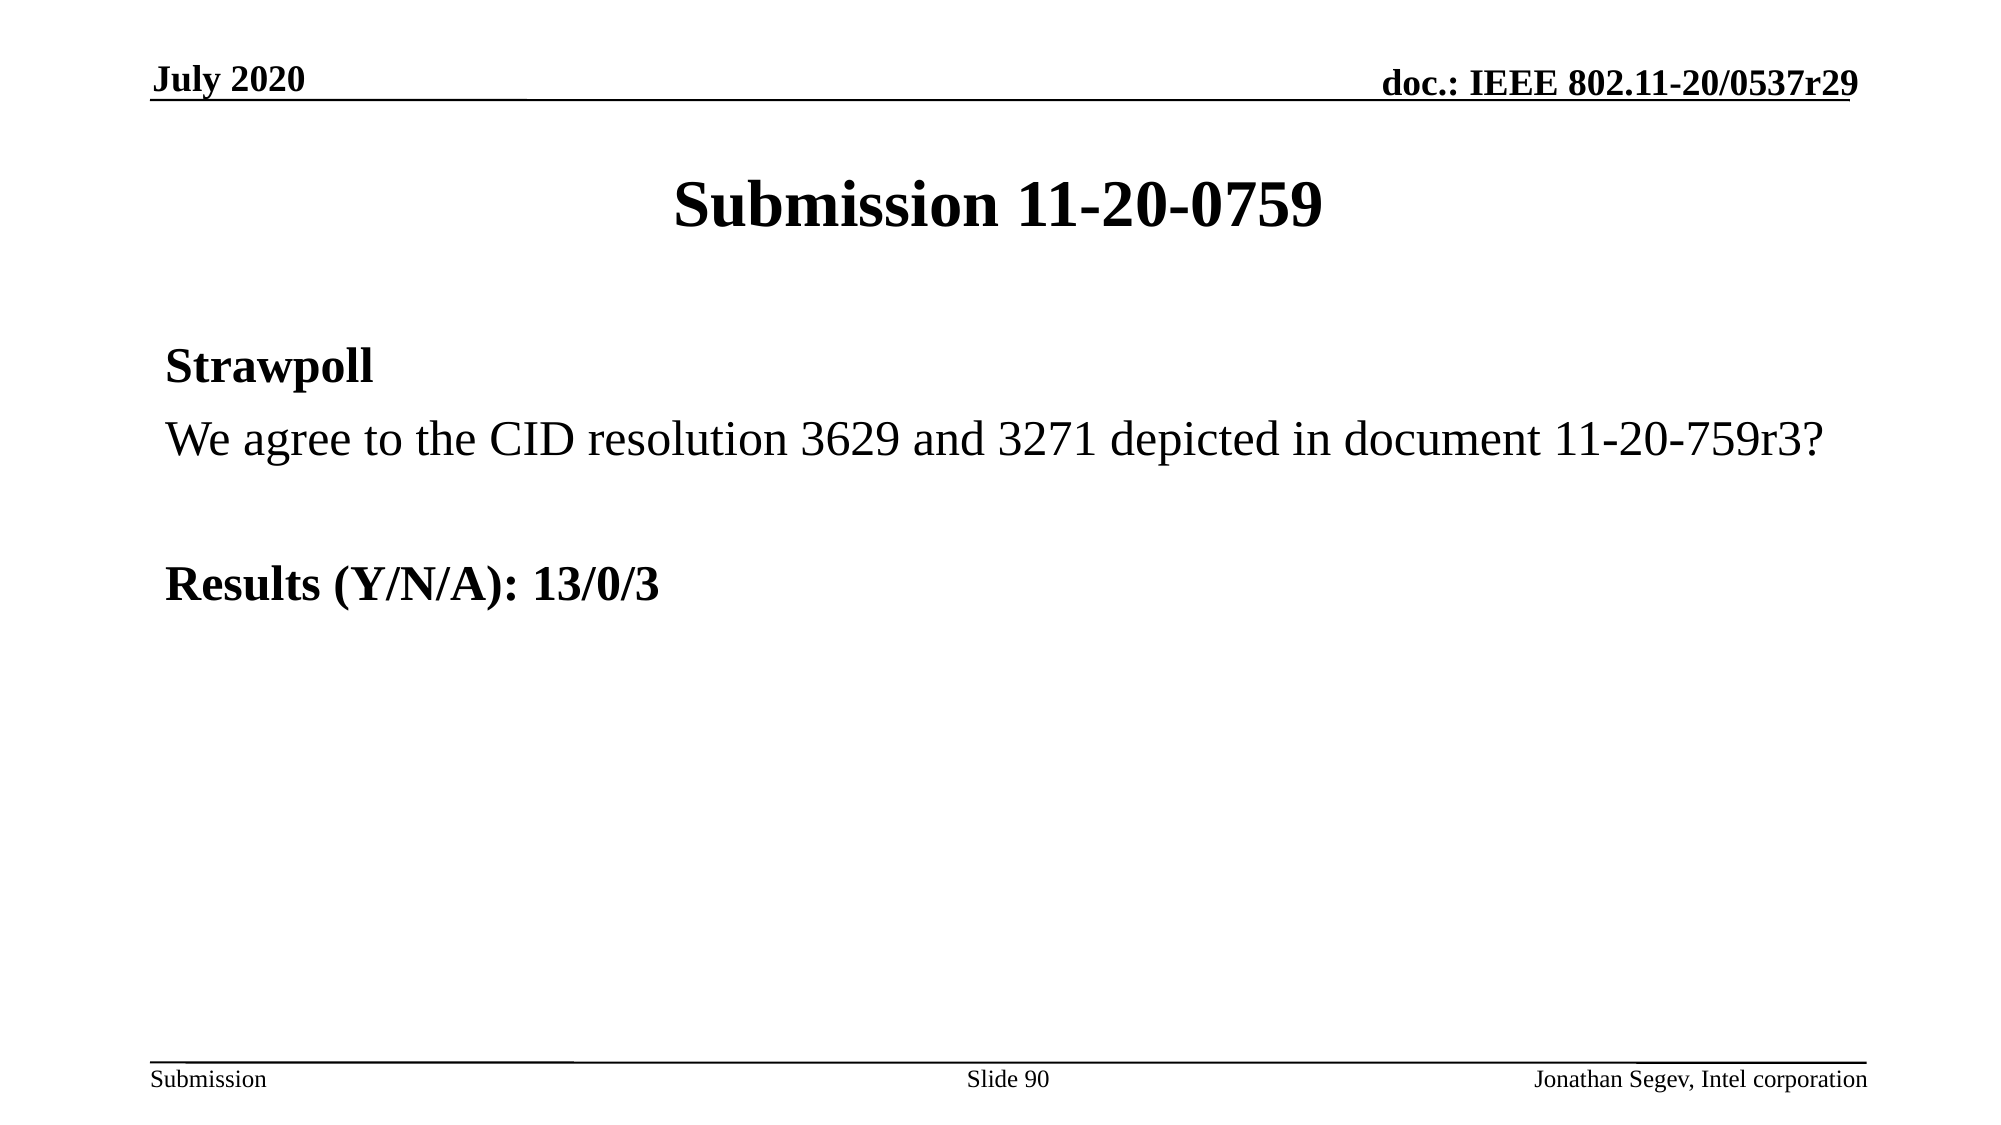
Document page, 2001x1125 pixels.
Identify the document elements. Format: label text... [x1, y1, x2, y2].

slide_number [152, 54, 563, 100]
slide_number Slide 90 [950, 1061, 1067, 1123]
list Strawpoll We agree to the CID resolution 3629 and 3271 depicted in document 11-20-759r3? Results (Y/N/A): 13/0/3 [149, 324, 1850, 1000]
title Submission 11-20-0759 [149, 112, 1850, 288]
footer Jonathan Segev, Intel corporation [1171, 1061, 1869, 1093]
